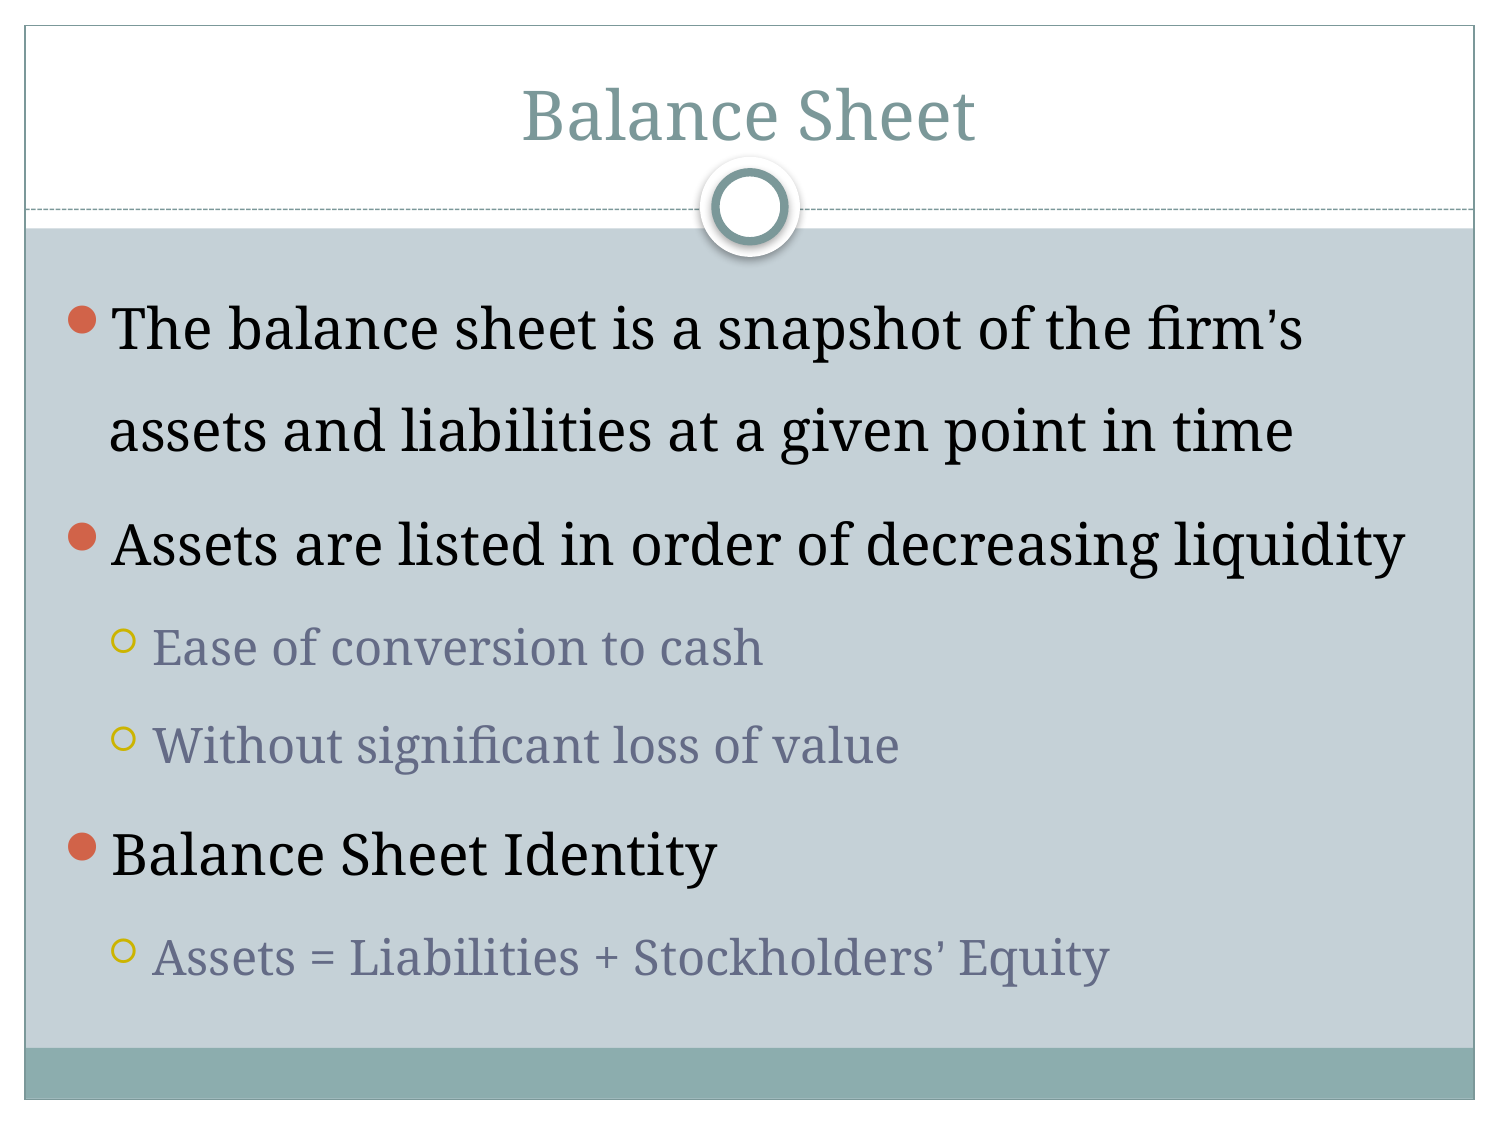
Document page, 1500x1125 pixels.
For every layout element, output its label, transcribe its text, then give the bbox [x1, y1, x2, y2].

title Balance Sheet [49, 37, 1450, 162]
list The balance sheet is a snapshot of the firm’s assets and liabilities at a given point in time Assets are listed in order of decreasing liquidity Ease of conversion to cash Without significant loss of value Balance Sheet Identity Assets = Liabilities + Stockholders’ Equity [49, 250, 1445, 1001]
